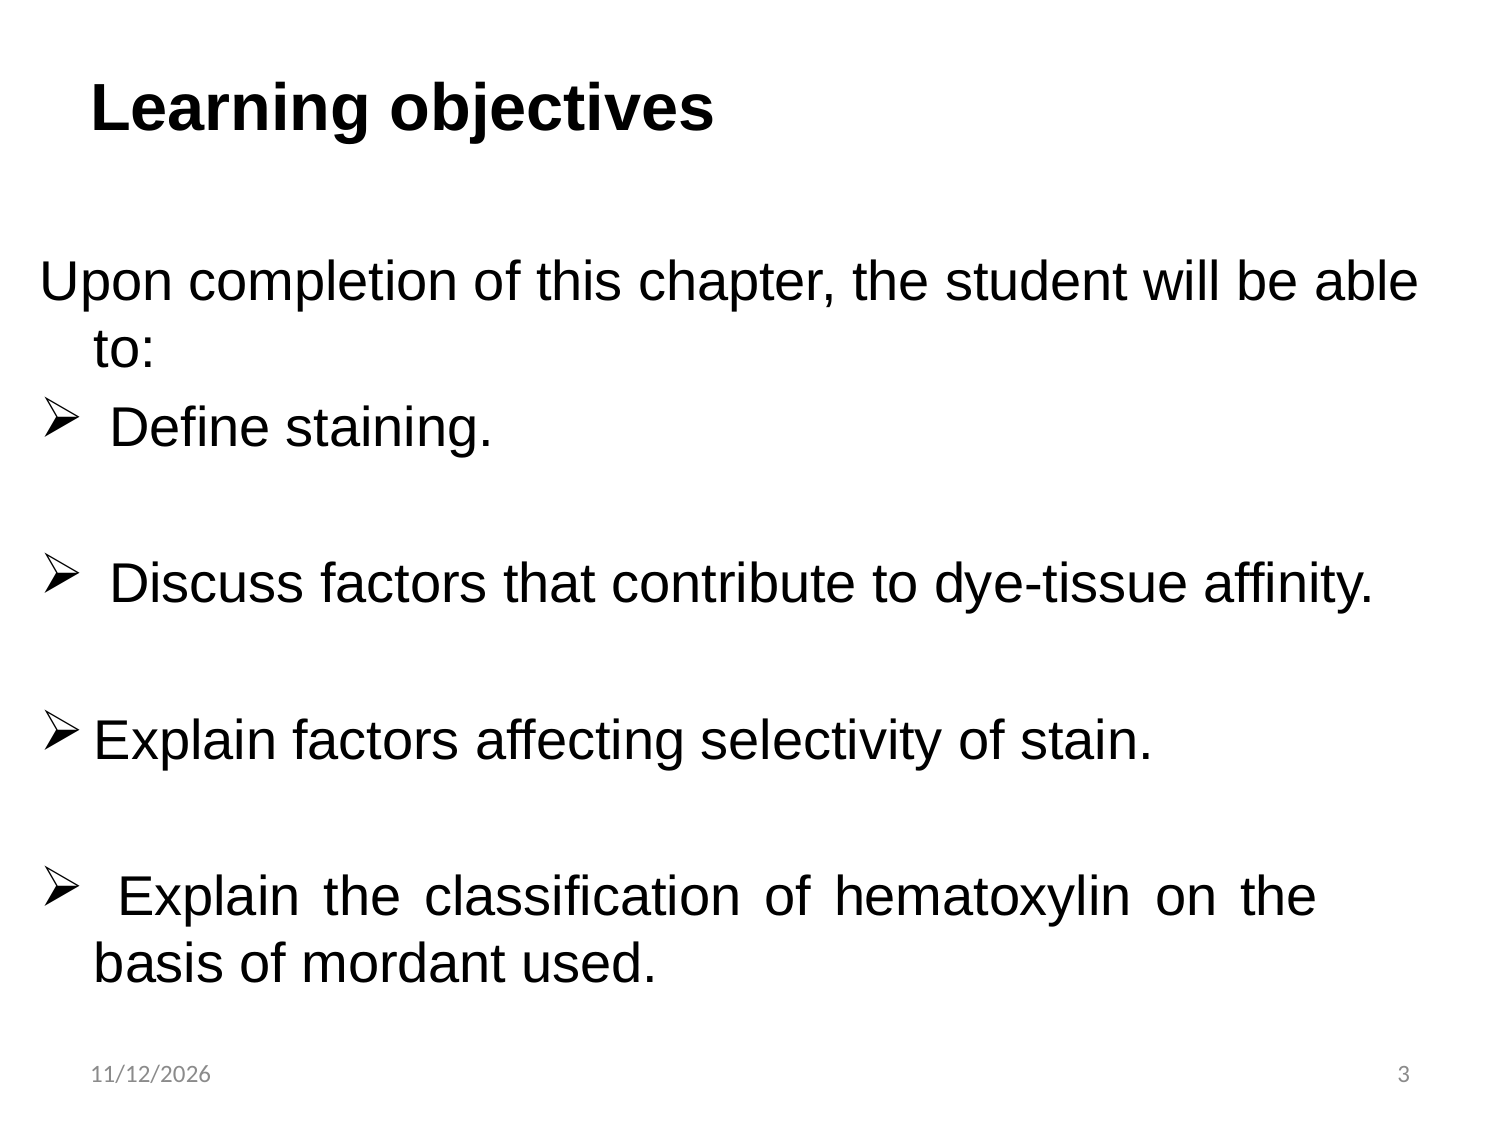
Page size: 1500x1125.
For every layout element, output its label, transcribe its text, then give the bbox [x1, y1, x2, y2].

slide_number 3 [1074, 1042, 1425, 1103]
title Learning objectives [75, 45, 1425, 163]
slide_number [75, 1042, 425, 1103]
list Upon completion of this chapter, the student will be able to: Define staining. Discuss factors that contribute to dye-tissue affinity. Explain factors affecting selectivity of stain. Explain the classification of hematoxylin on the basis of mordant used. [24, 237, 1475, 1005]
